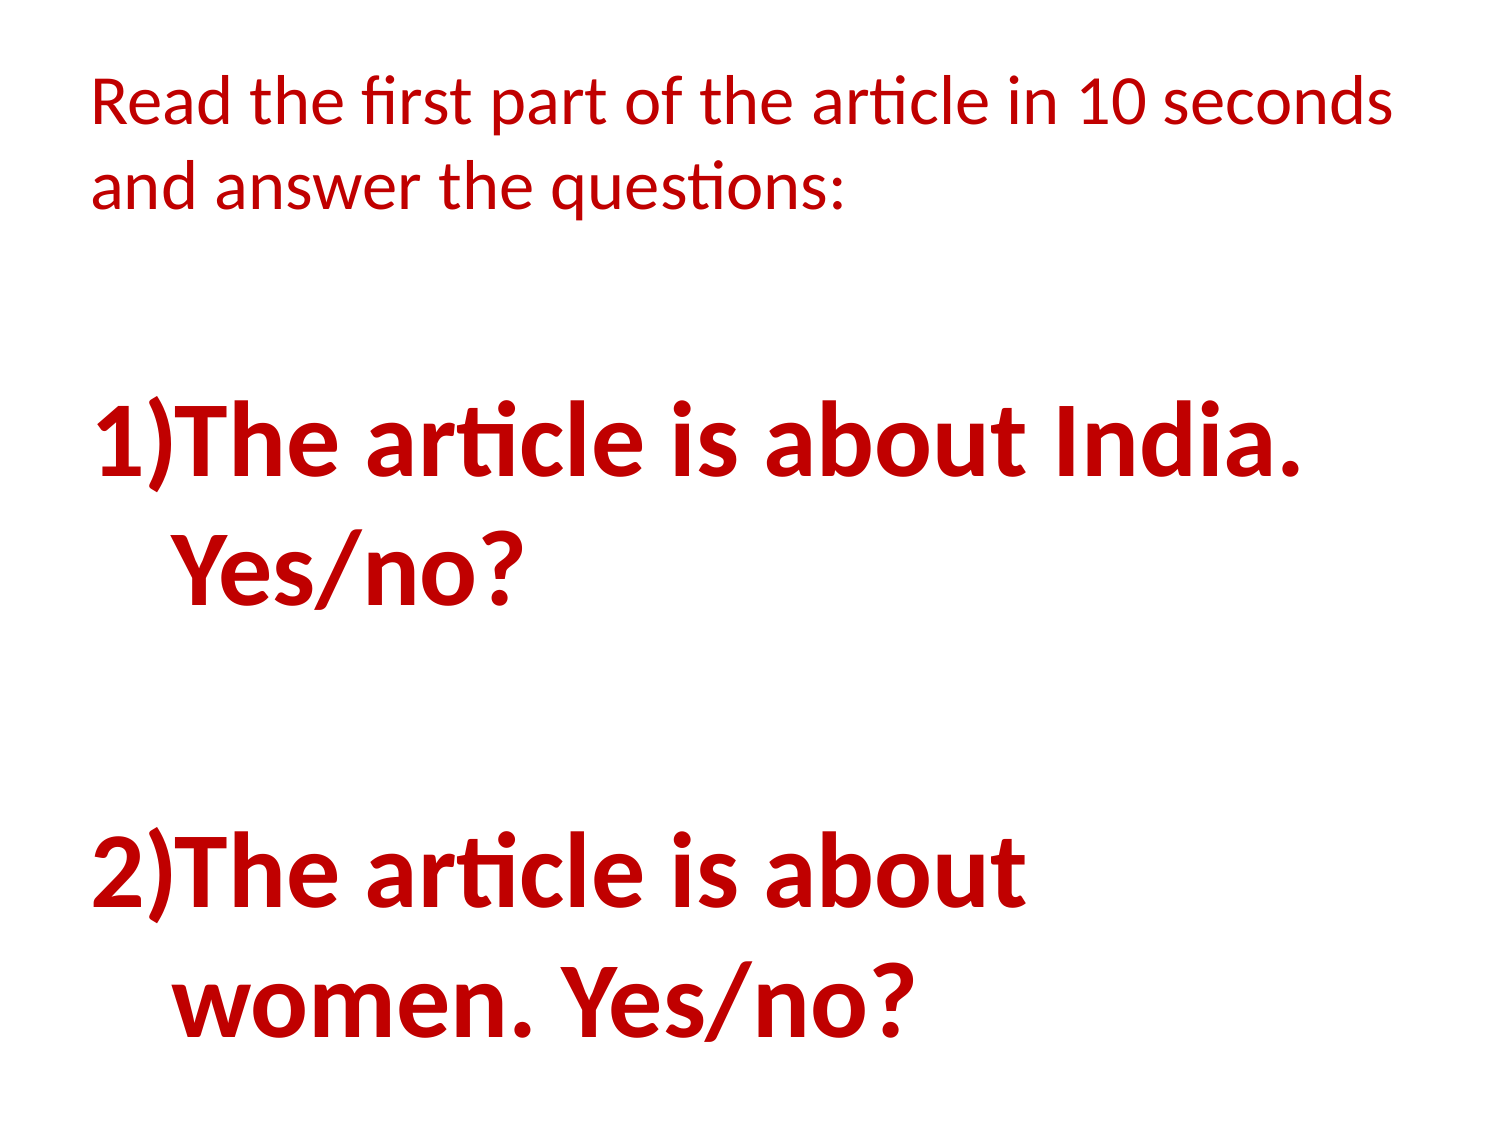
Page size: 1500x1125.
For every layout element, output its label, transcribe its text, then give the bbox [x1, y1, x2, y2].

title Read the first part of the article in 10 seconds and answer the questions: [75, 45, 1425, 233]
list The article is about India. Yes/no? The article is about women. Yes/no? [75, 262, 1436, 1071]
